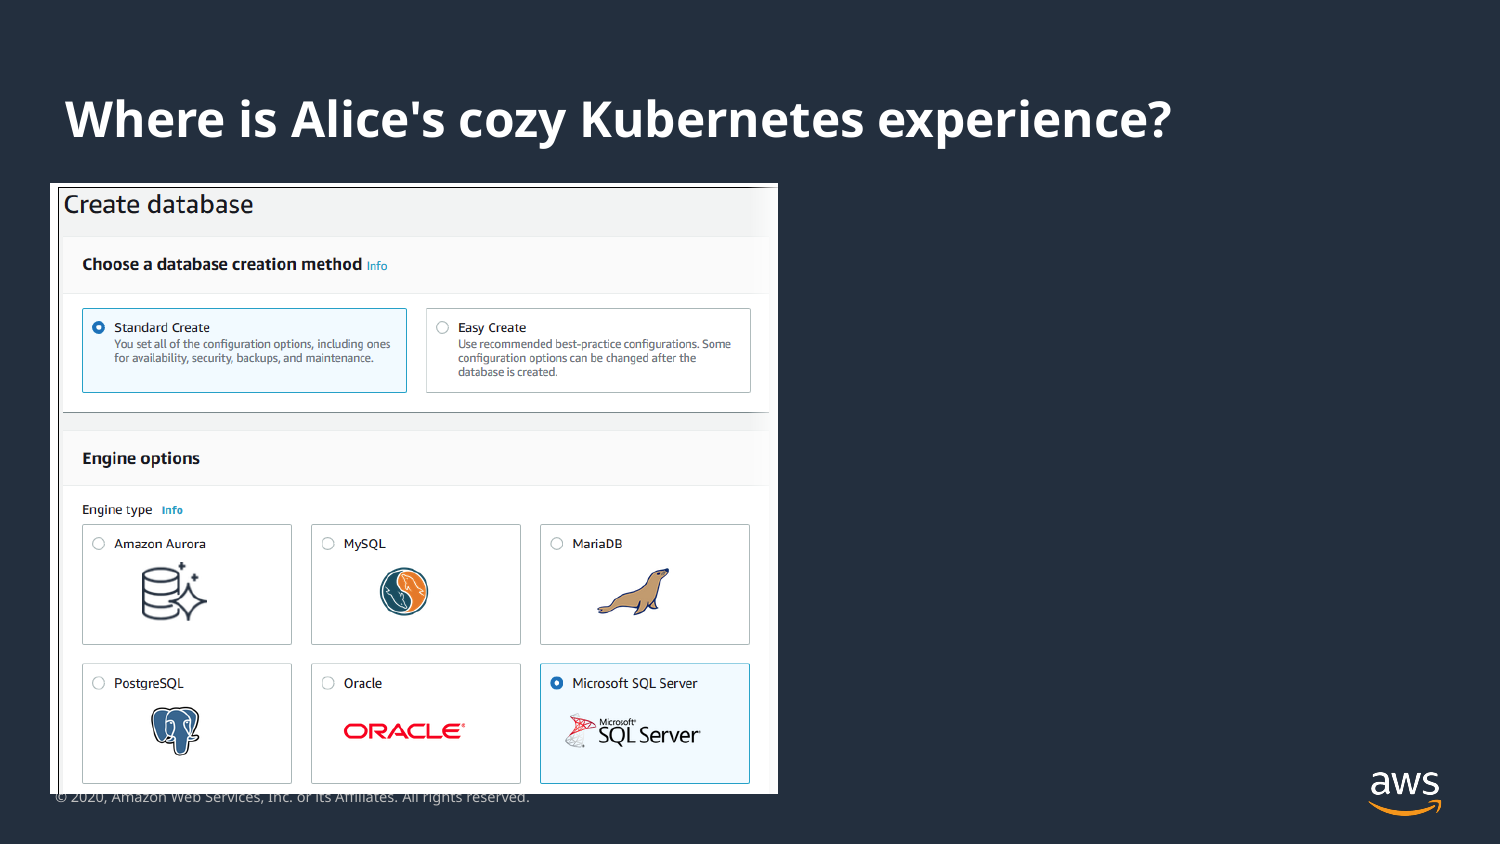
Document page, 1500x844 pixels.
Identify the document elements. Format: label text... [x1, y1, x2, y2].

picture [50, 183, 778, 794]
text_box Where is Alice's cozy Kubernetes experience? [51, 72, 1449, 167]
